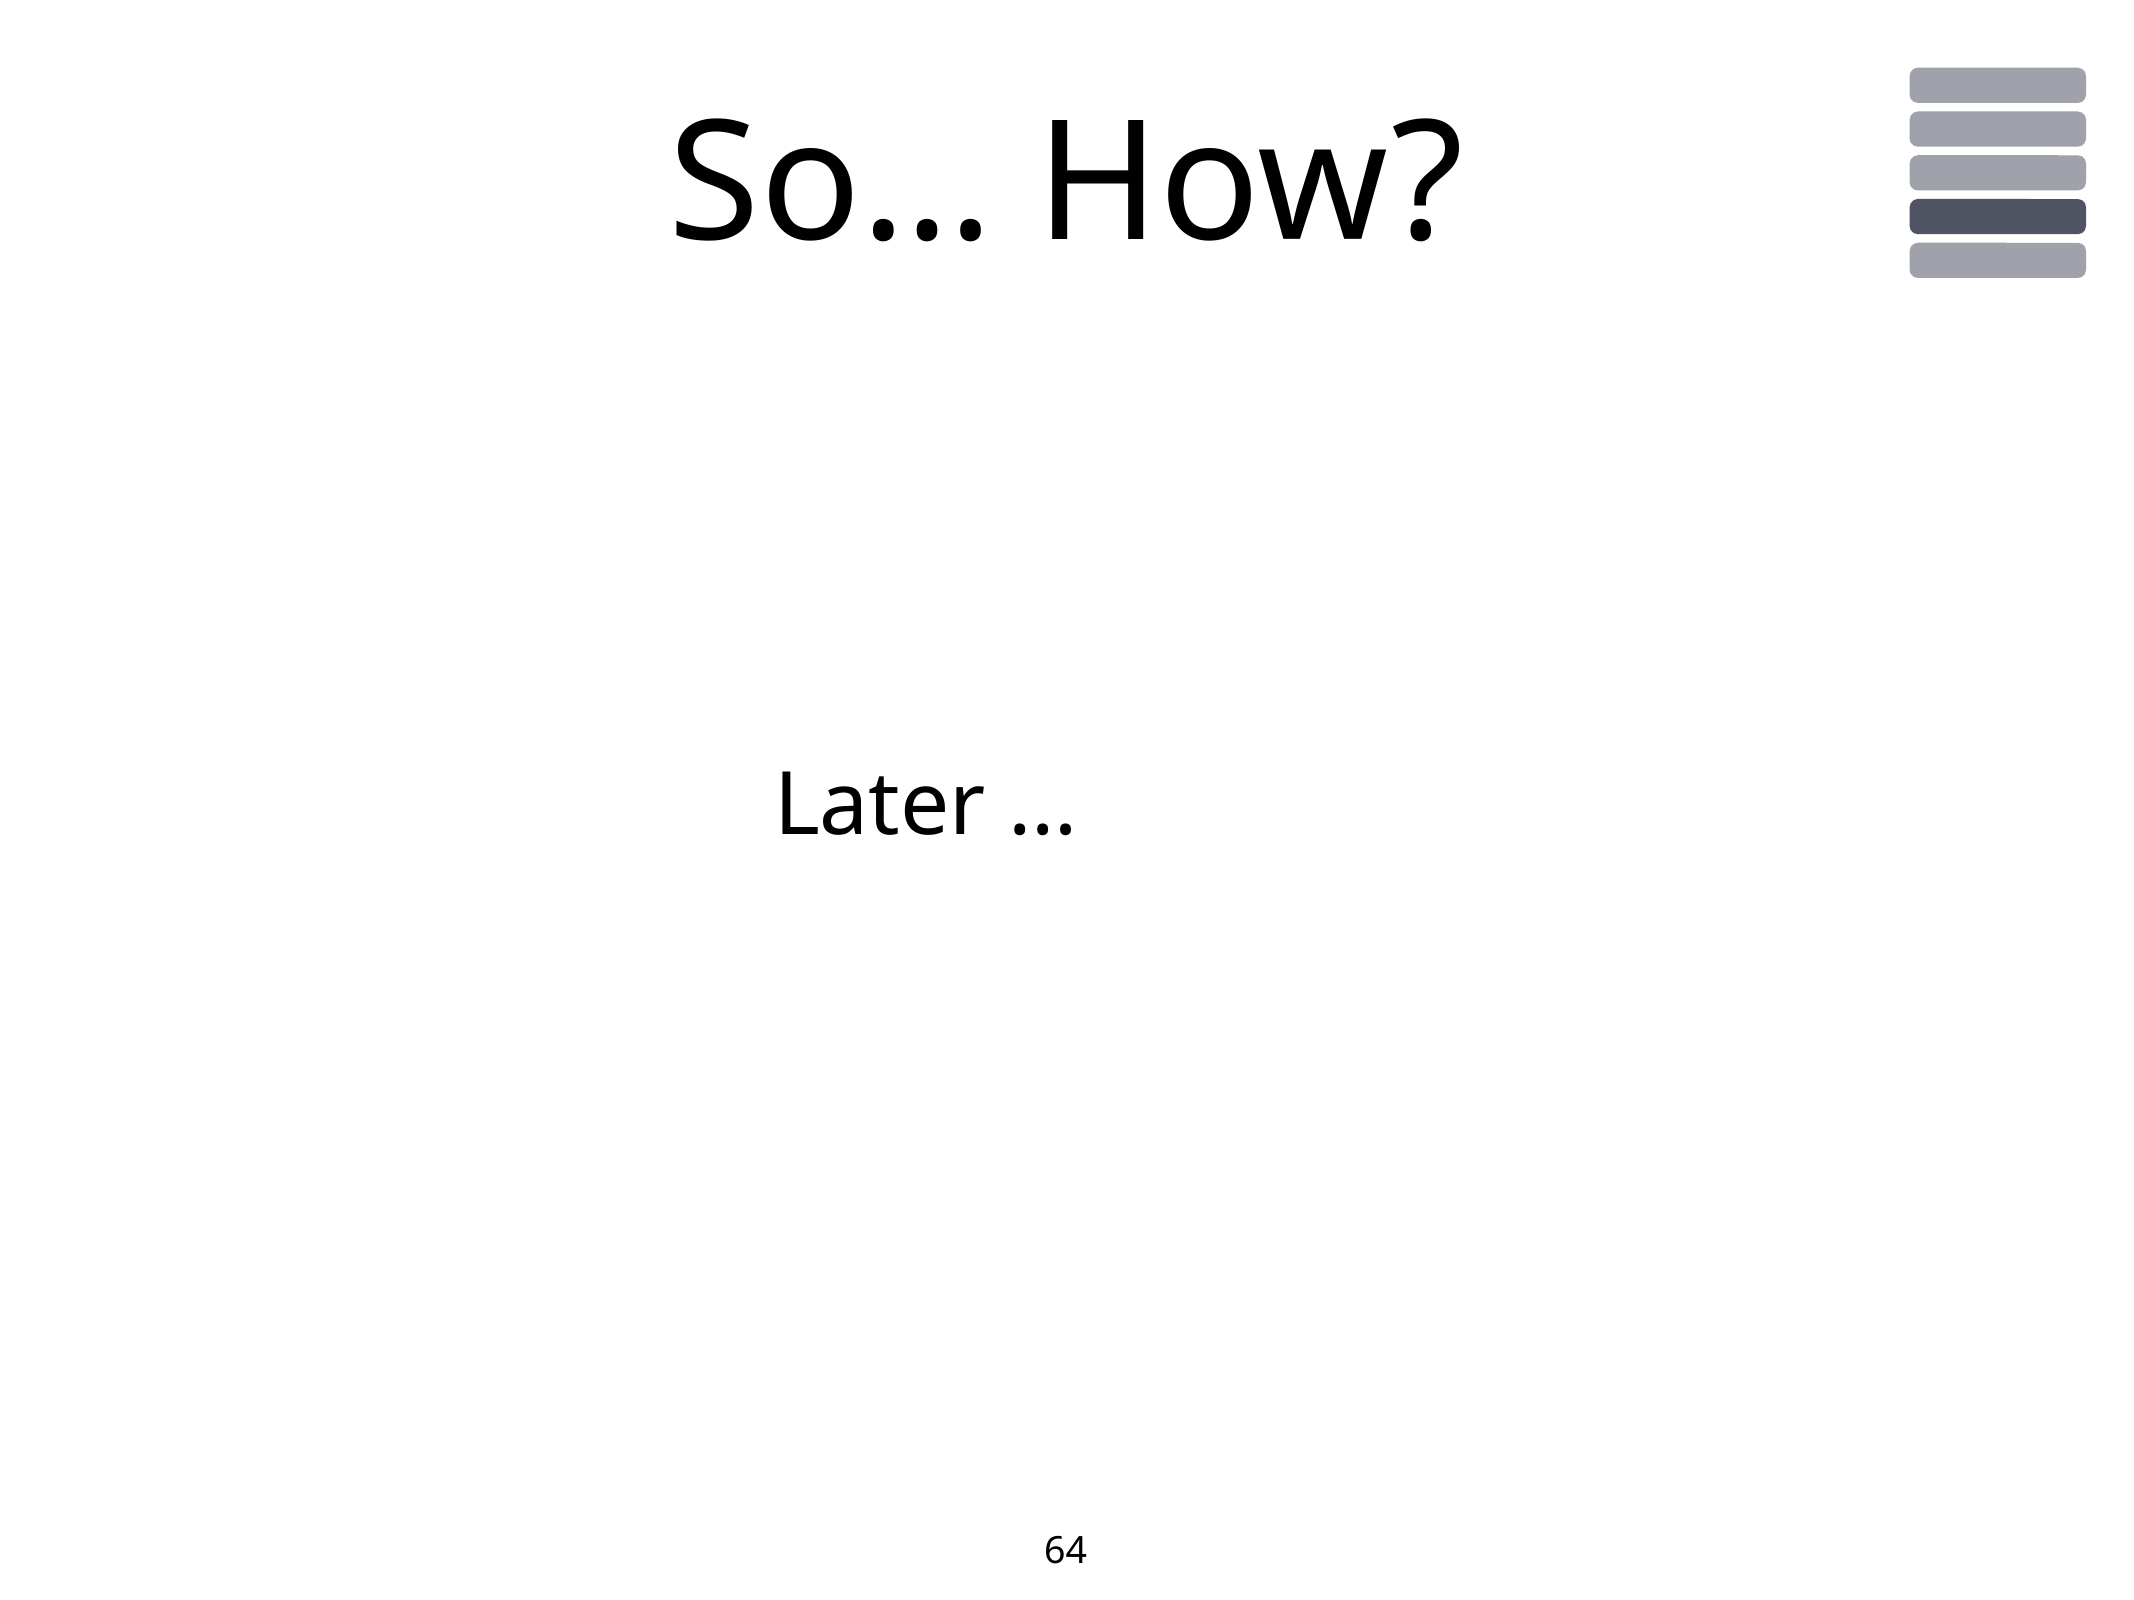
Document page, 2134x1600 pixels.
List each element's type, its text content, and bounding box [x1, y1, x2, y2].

text_box Later … [765, 739, 1087, 861]
title So… How? [155, 0, 1978, 351]
slide_number 64 [1034, 1517, 1097, 1581]
